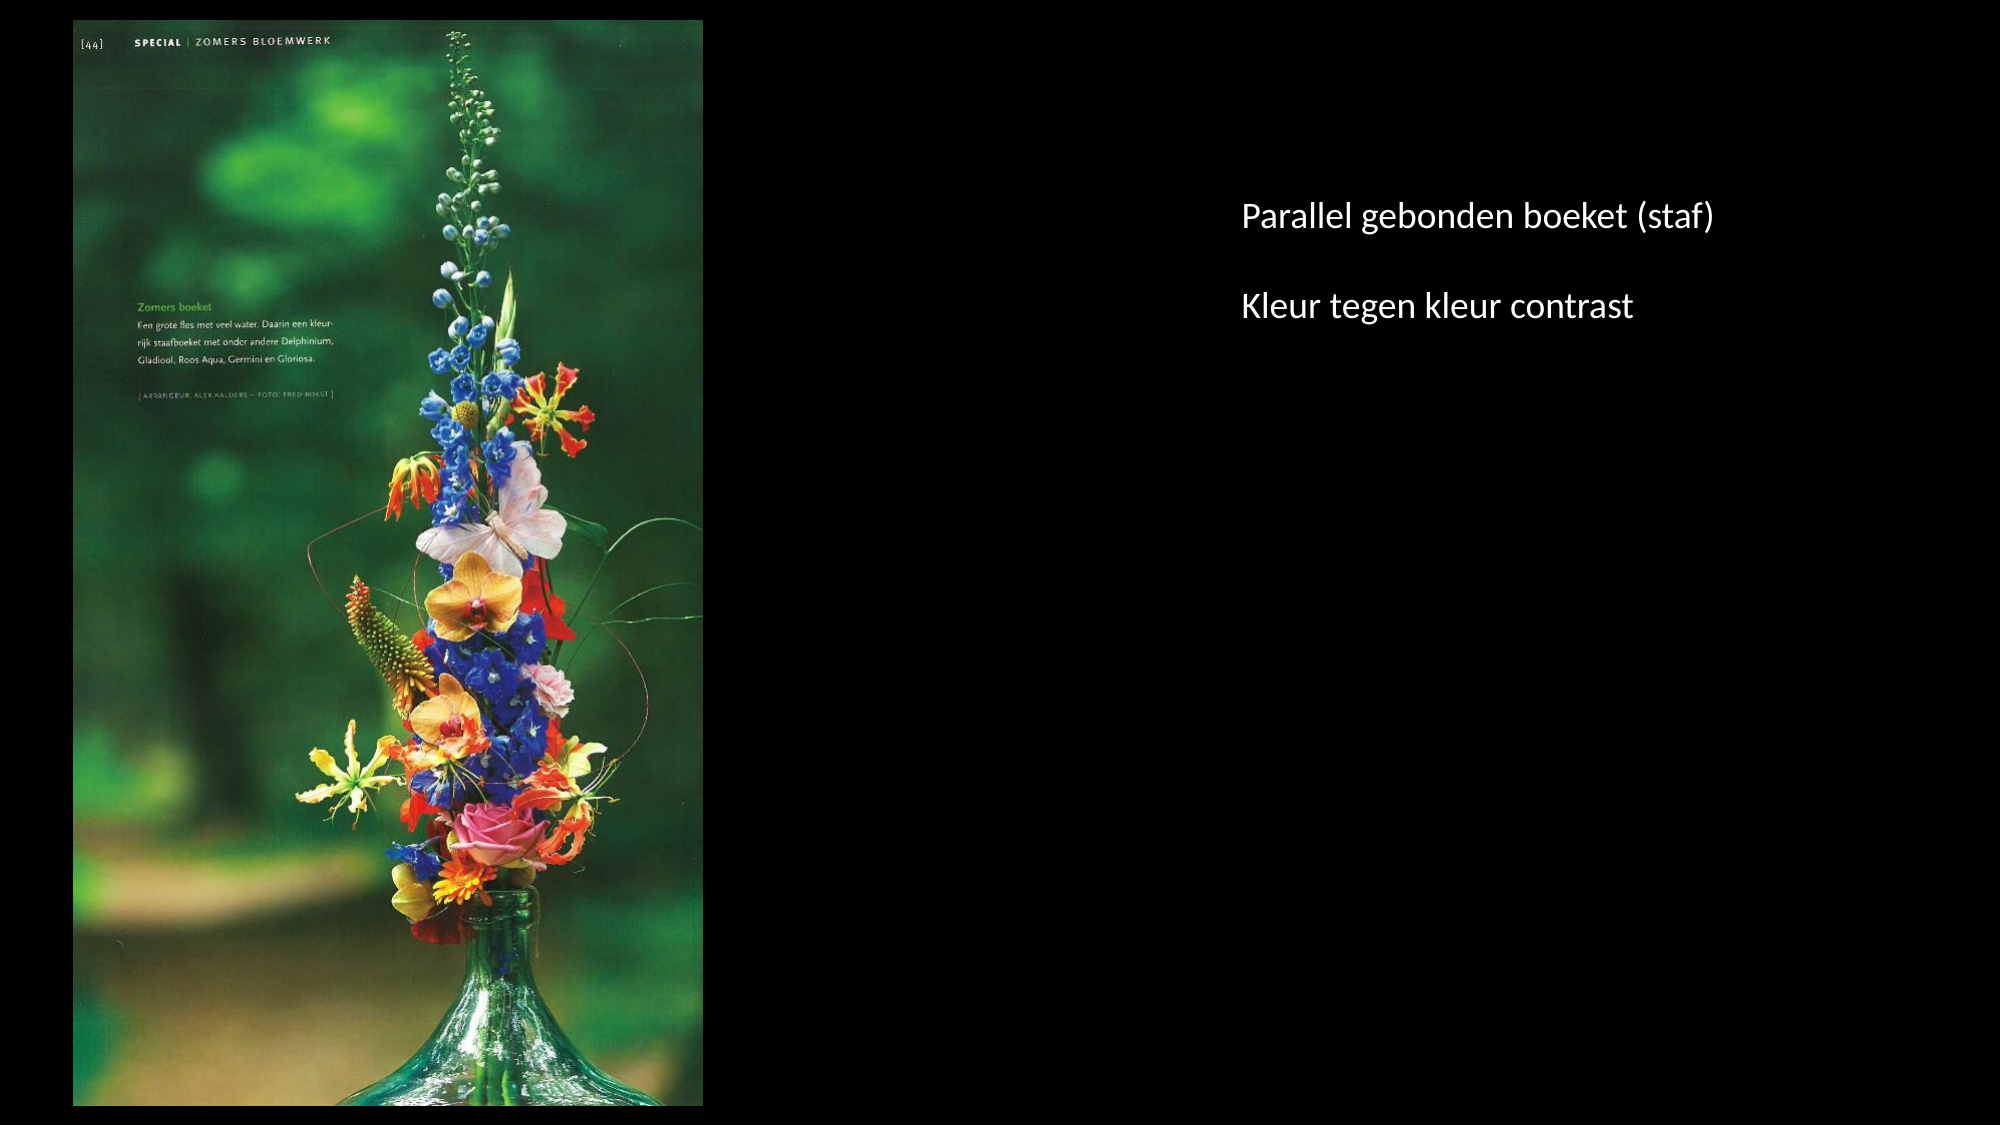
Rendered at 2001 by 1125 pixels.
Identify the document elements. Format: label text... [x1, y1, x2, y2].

picture [73, 20, 703, 1106]
text_box Parallel gebonden boeket (staf) Kleur tegen kleur contrast [1226, 183, 1946, 379]
